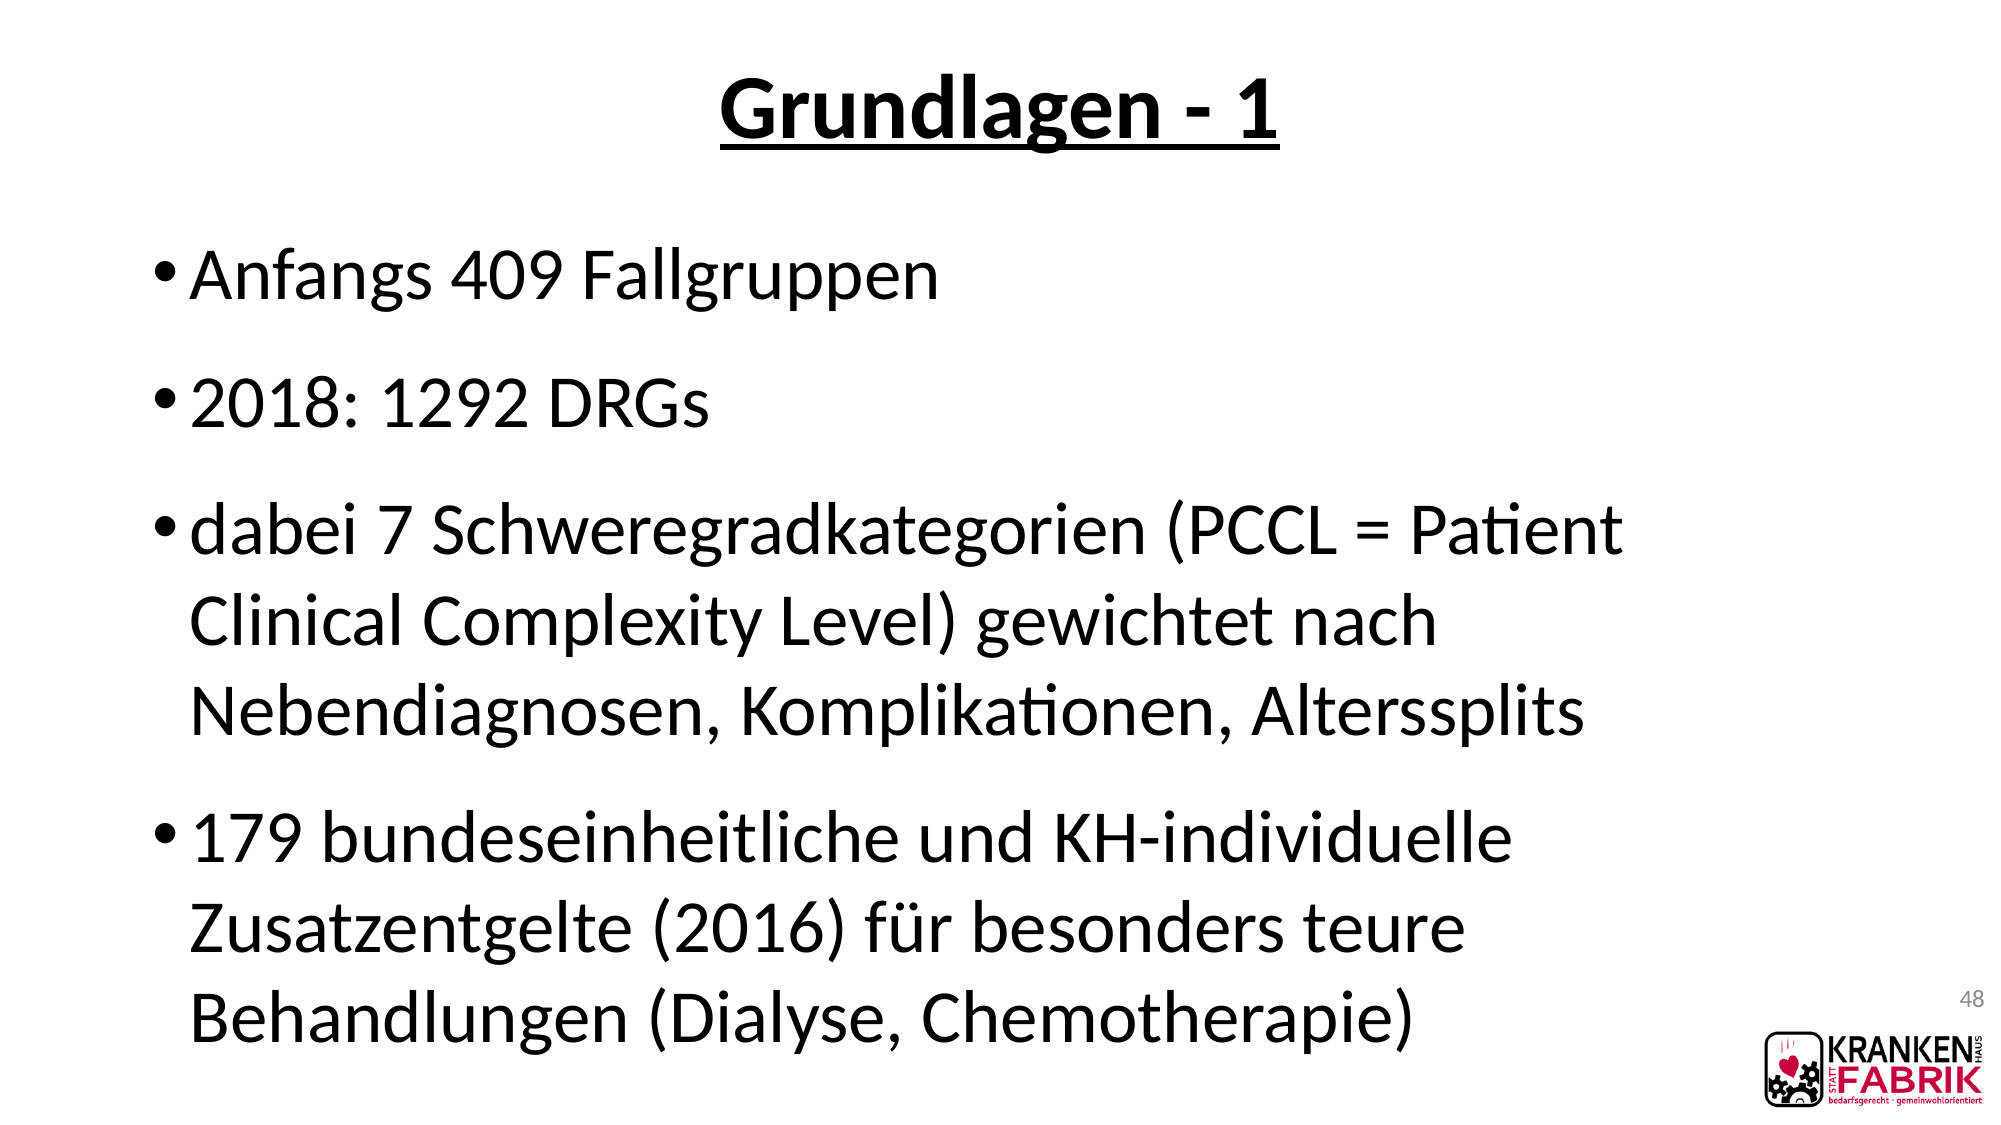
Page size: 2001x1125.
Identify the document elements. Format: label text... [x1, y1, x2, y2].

list Anfangs 409 Fallgruppen 2018: 1292 DRGs dabei 7 Schweregradkategorien (PCCL = Patient Clinical Complexity Level) gewichtet nach Nebendiagnosen, Komplikationen, Alterssplits 179 bundeseinheitliche und KH-individuelle Zusatzentgelte (2016) für besonders teure Behandlungen (Dialyse, Chemotherapie) [137, 217, 1863, 1039]
picture [1746, 1028, 2000, 1125]
title Grundlagen - 1 [137, 0, 1863, 217]
slide_number 48 [1550, 968, 2000, 1028]
